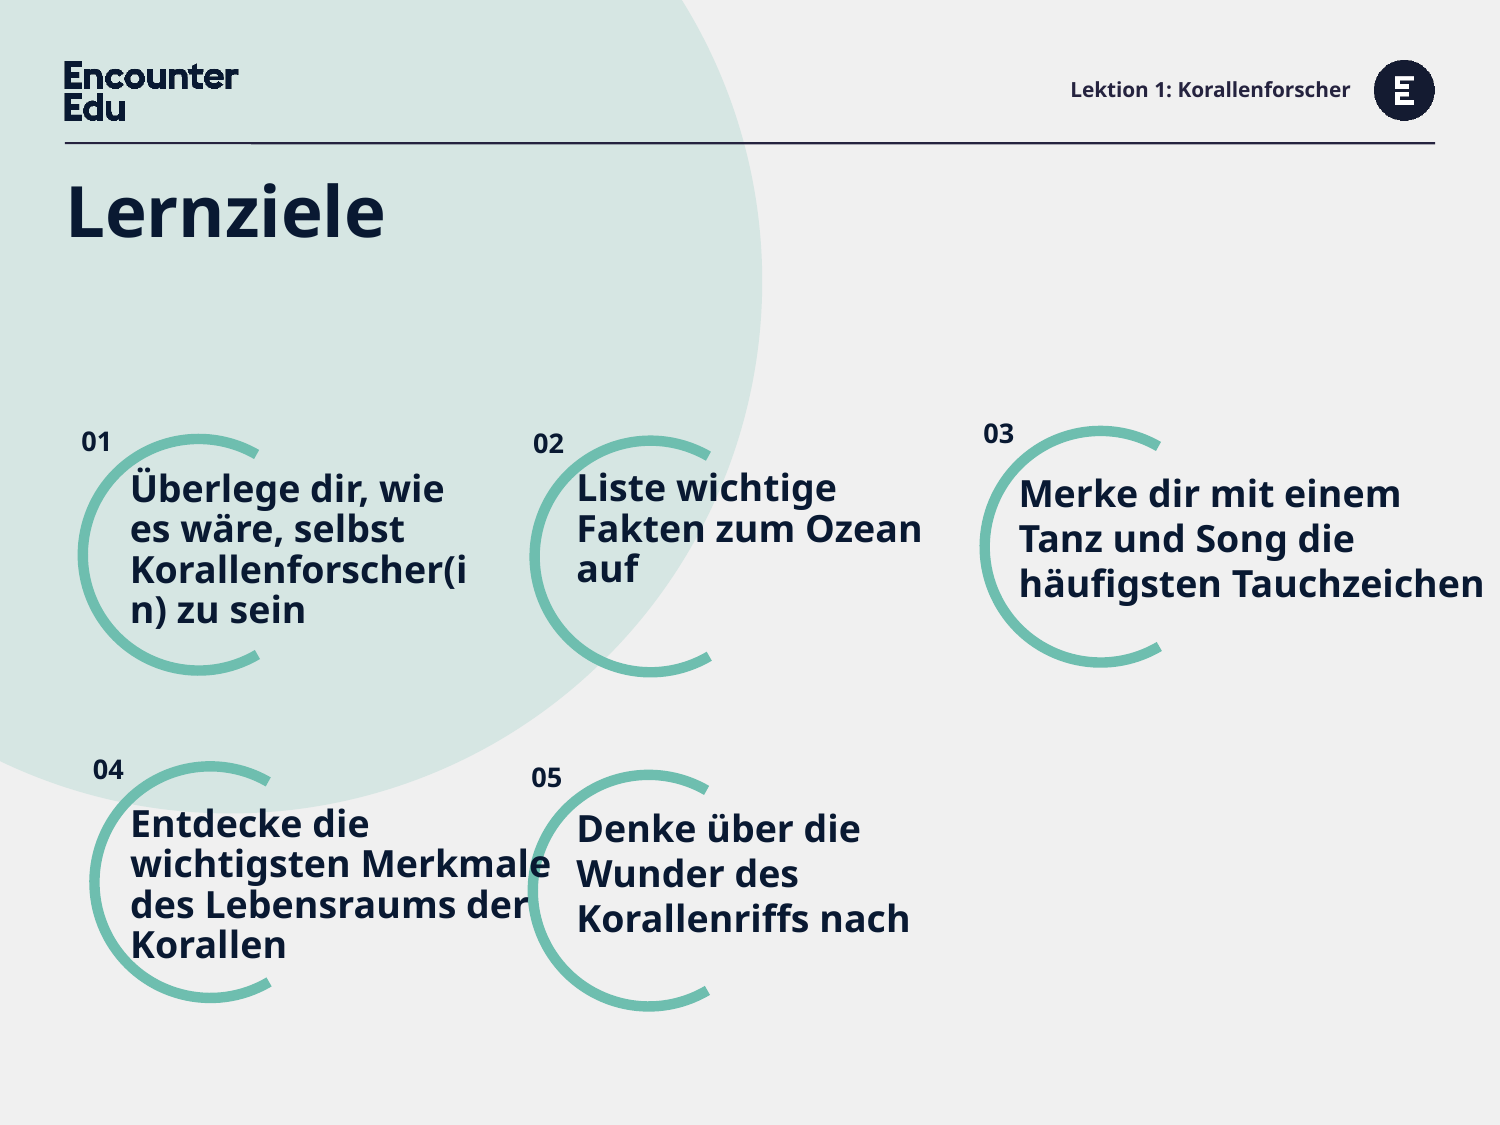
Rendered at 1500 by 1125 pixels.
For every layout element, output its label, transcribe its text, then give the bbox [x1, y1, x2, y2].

picture [1372, 58, 1436, 122]
list Überlege dir, wie es wäre, selbst Korallenforscher(in) zu sein [121, 462, 497, 636]
list Denke über die Wunder des Korallenriffs nach [568, 796, 1016, 971]
list Merke dir mit einem Tanz und Song die häufigsten Tauchzeichen [1010, 462, 1500, 636]
list Entdecke die wichtigsten Merkmale des Lebensraums der Korallen [122, 796, 568, 971]
title Lektion 1: Korallenforscher [749, 67, 1359, 114]
picture [60, 59, 243, 122]
list Liste wichtige Fakten zum Ozean auf [568, 461, 970, 636]
list Lernziele [56, 167, 518, 229]
